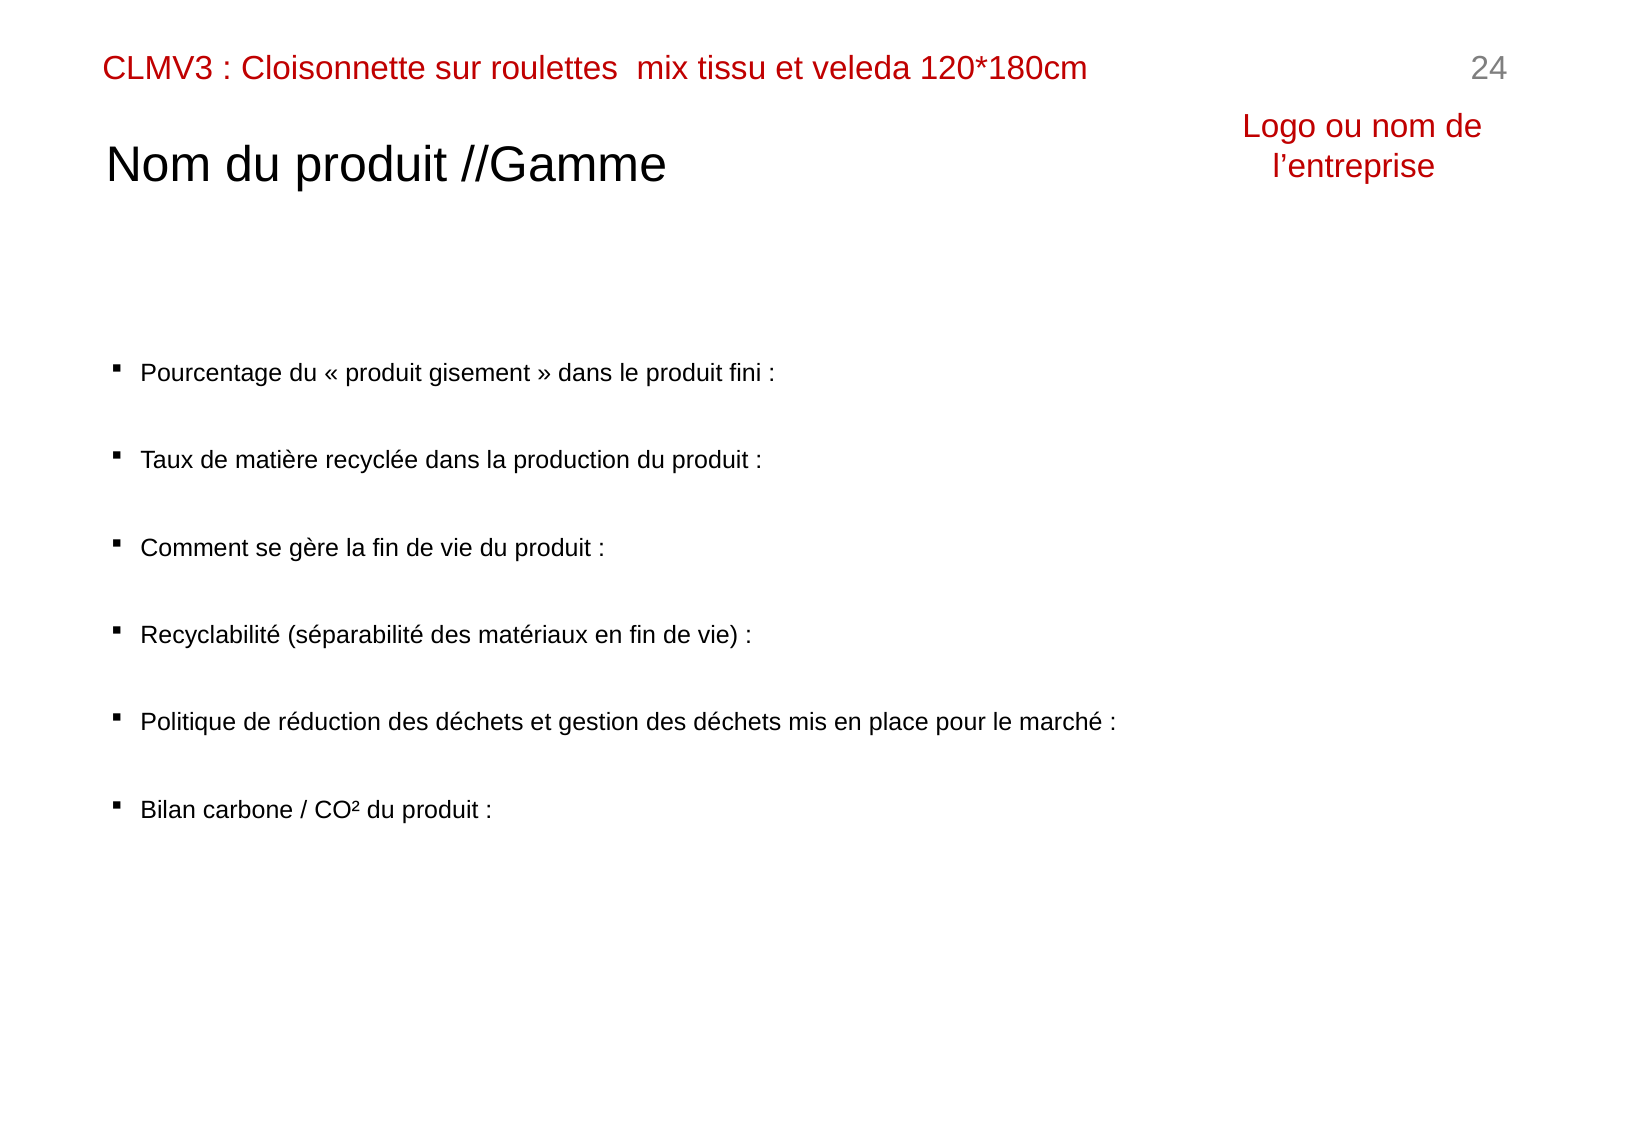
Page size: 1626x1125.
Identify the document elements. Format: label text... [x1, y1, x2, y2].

list Nom du produit //Gamme [91, 109, 1523, 215]
slide_number 24 [1426, 19, 1523, 91]
text_box Pourcentage du « produit gisement » dans le produit fini : Taux de matière recyclée dans la production du produit : Comment se gère la fin de vie du produit : Recyclabilité (séparabilité des matériaux en fin de vie) : Politique de réduction des déchets et gestion des déchets mis en place pour le marché : Bilan carbone / CO² du produit : [81, 304, 1333, 1067]
text_box Logo ou nom de l’entreprise [1141, 91, 1567, 197]
title CLMV3 : Cloisonnette sur roulettes mix tissu et veleda 120*180cm [102, 19, 1426, 109]
